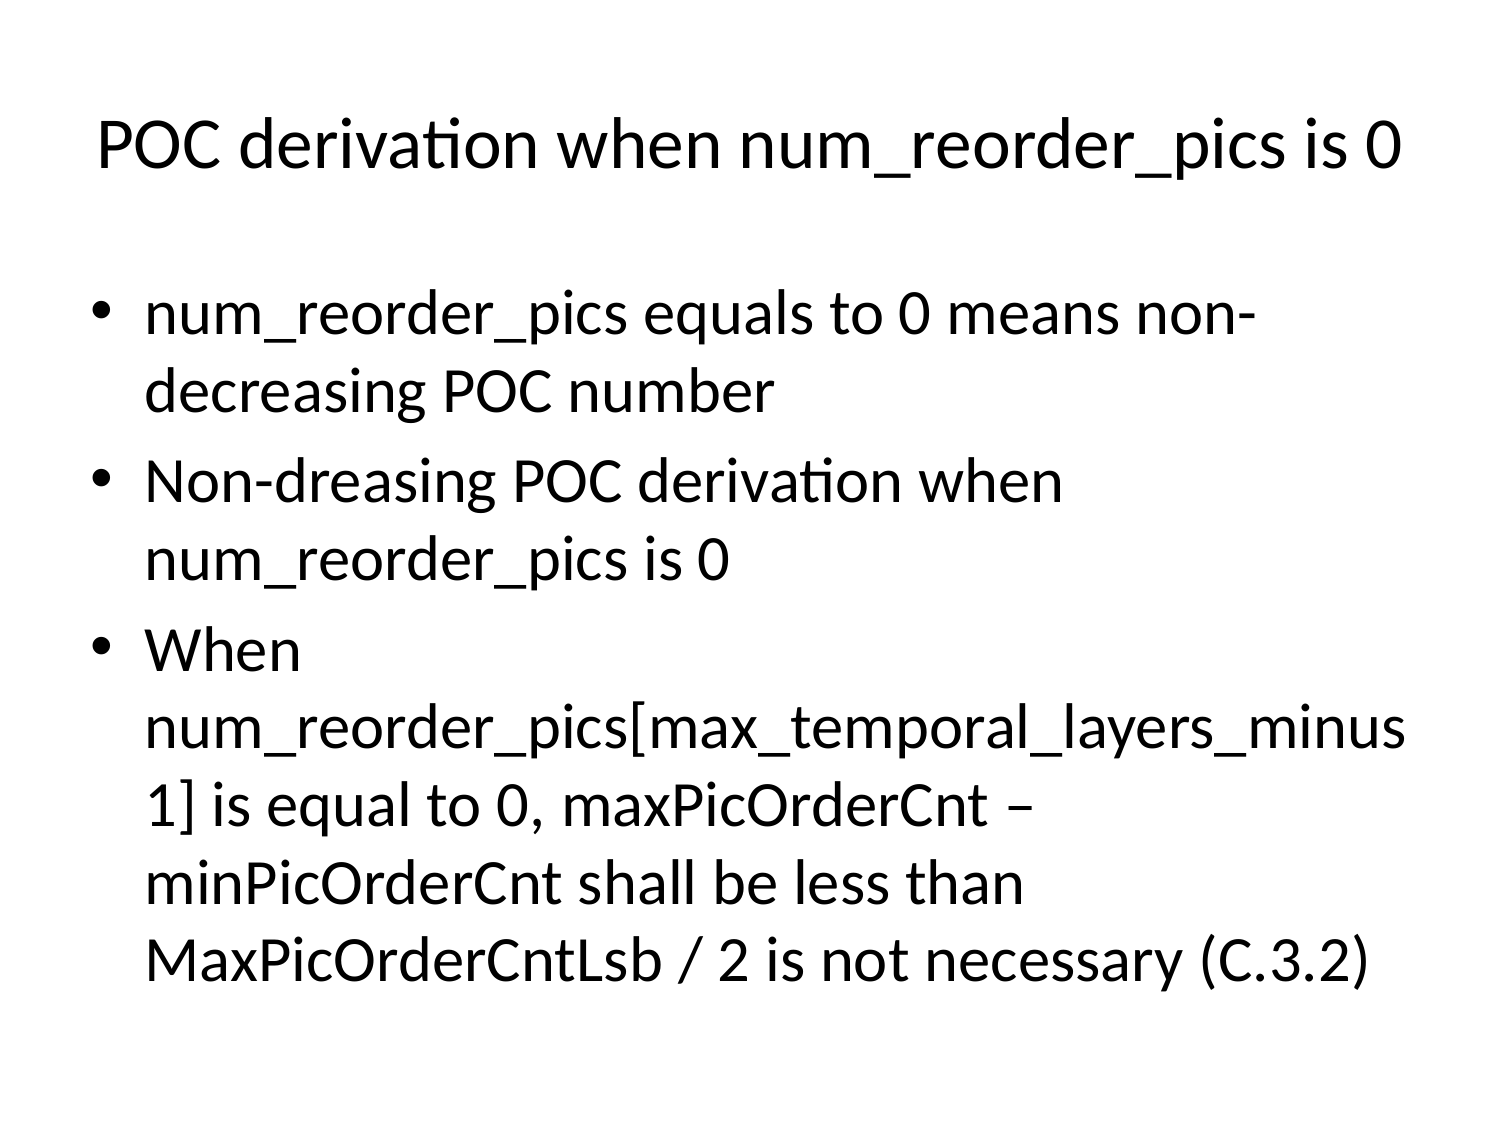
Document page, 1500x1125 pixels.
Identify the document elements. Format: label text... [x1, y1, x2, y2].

title POC derivation when num_reorder_pics is 0 [75, 45, 1425, 233]
list num_reorder_pics equals to 0 means non-decreasing POC number Non-dreasing POC derivation when num_reorder_pics is 0 When num_reorder_pics[max_temporal_layers_minus1] is equal to 0, maxPicOrderCnt – minPicOrderCnt shall be less than MaxPicOrderCntLsb / 2 is not necessary (C.3.2) [75, 262, 1425, 1005]
